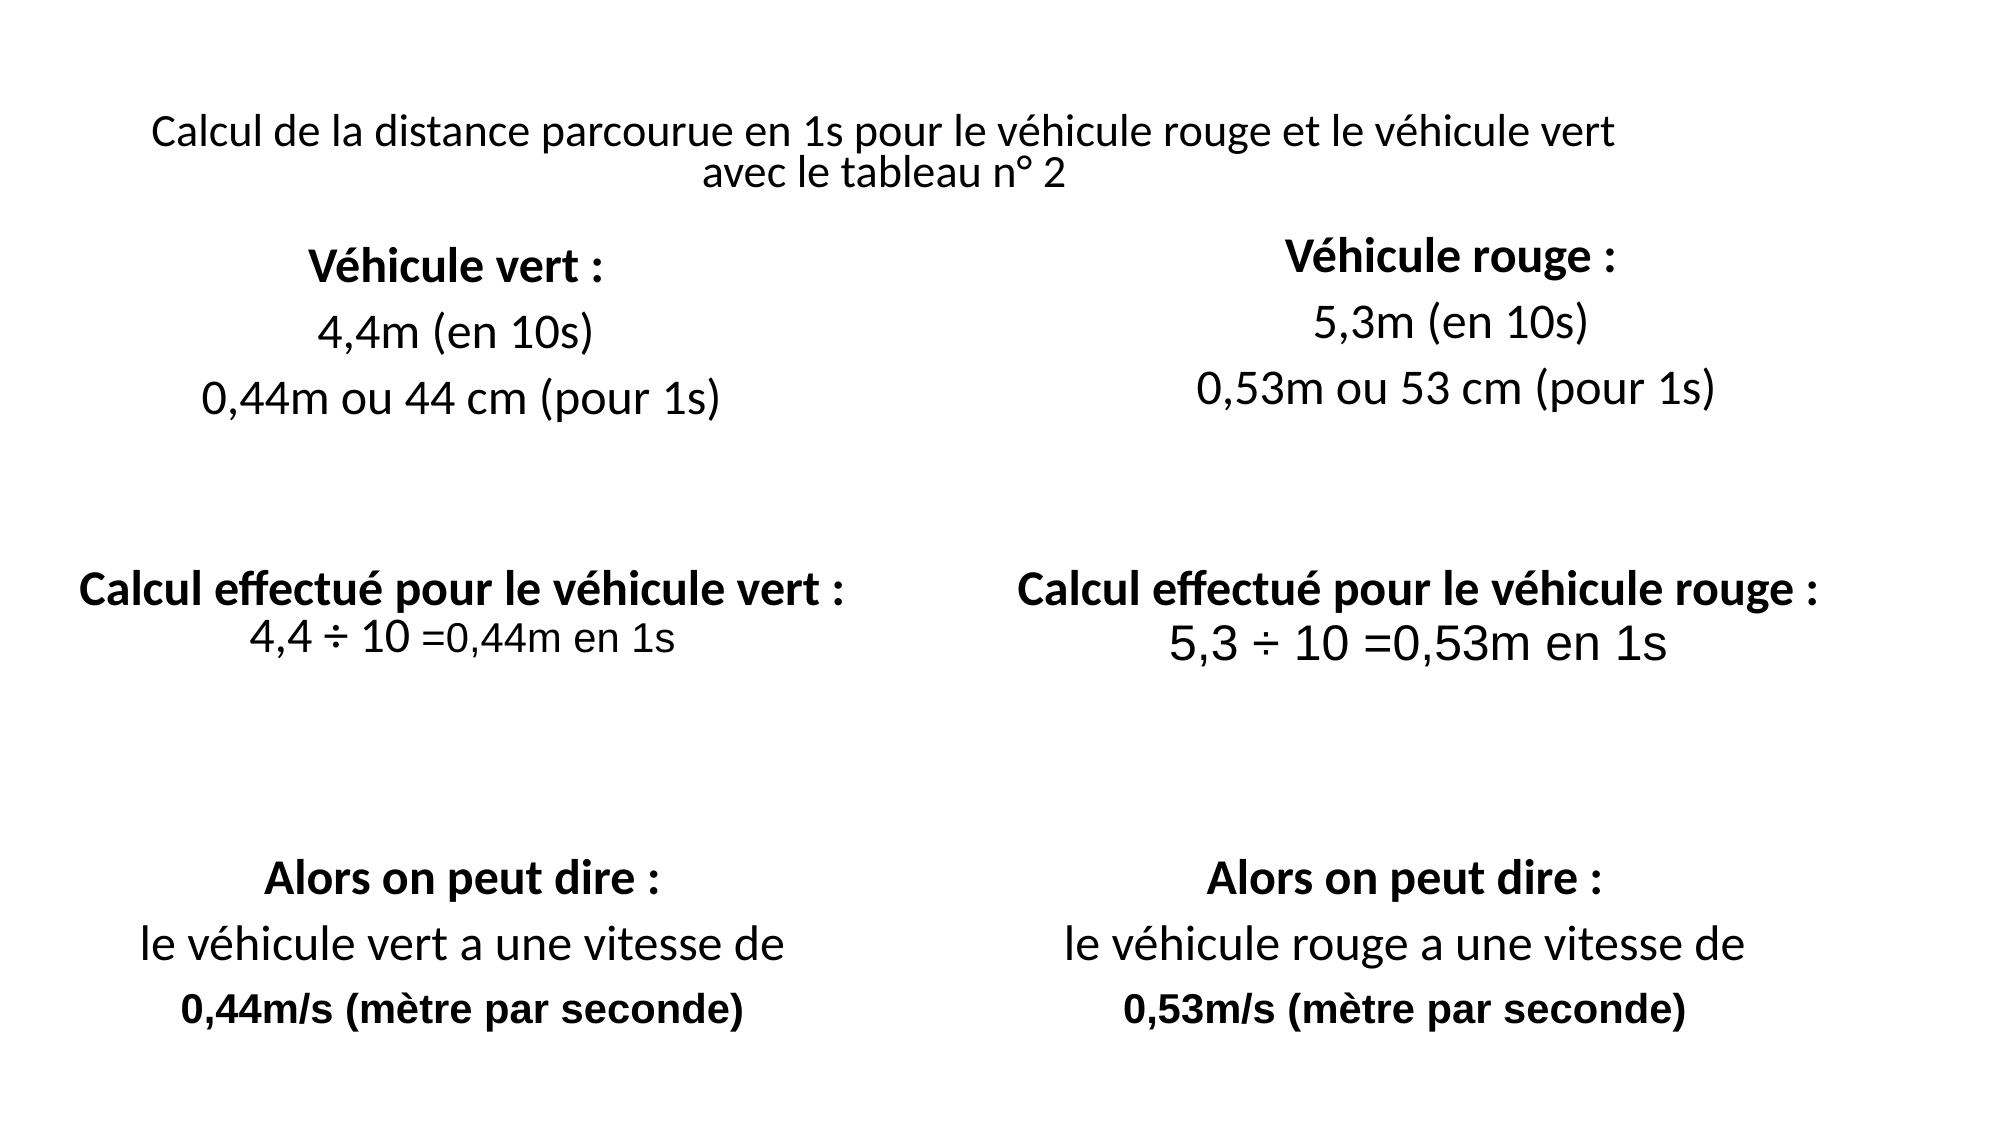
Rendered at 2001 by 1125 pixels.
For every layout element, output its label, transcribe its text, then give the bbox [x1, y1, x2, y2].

text_box Calcul de la distance parcourue en 1s pour le véhicule rouge et le véhicule vert avec le tableau n° 2 [125, 105, 1644, 204]
text_box Véhicule vert : 4,4m (en 10s) 0,44m ou 44 cm (pour 1s) [72, 239, 840, 493]
text_box Calcul effectué pour le véhicule vert : 4,4 ÷ 10 =0,44m en 1s [57, 562, 868, 816]
text_box Alors on peut dire : le véhicule vert a une vitesse de 0,44m/s (mètre par seconde) [57, 851, 868, 1105]
text_box Véhicule rouge : 5,3m (en 10s) 0,53m ou 53 cm (pour 1s) [999, 229, 1903, 483]
text_box Alors on peut dire : le véhicule rouge a une vitesse de 0,53m/s (mètre par seconde) [999, 851, 1810, 1105]
text_box Calcul effectué pour le véhicule rouge : 5,3 ÷ 10 =0,53m en 1s [999, 562, 1838, 816]
